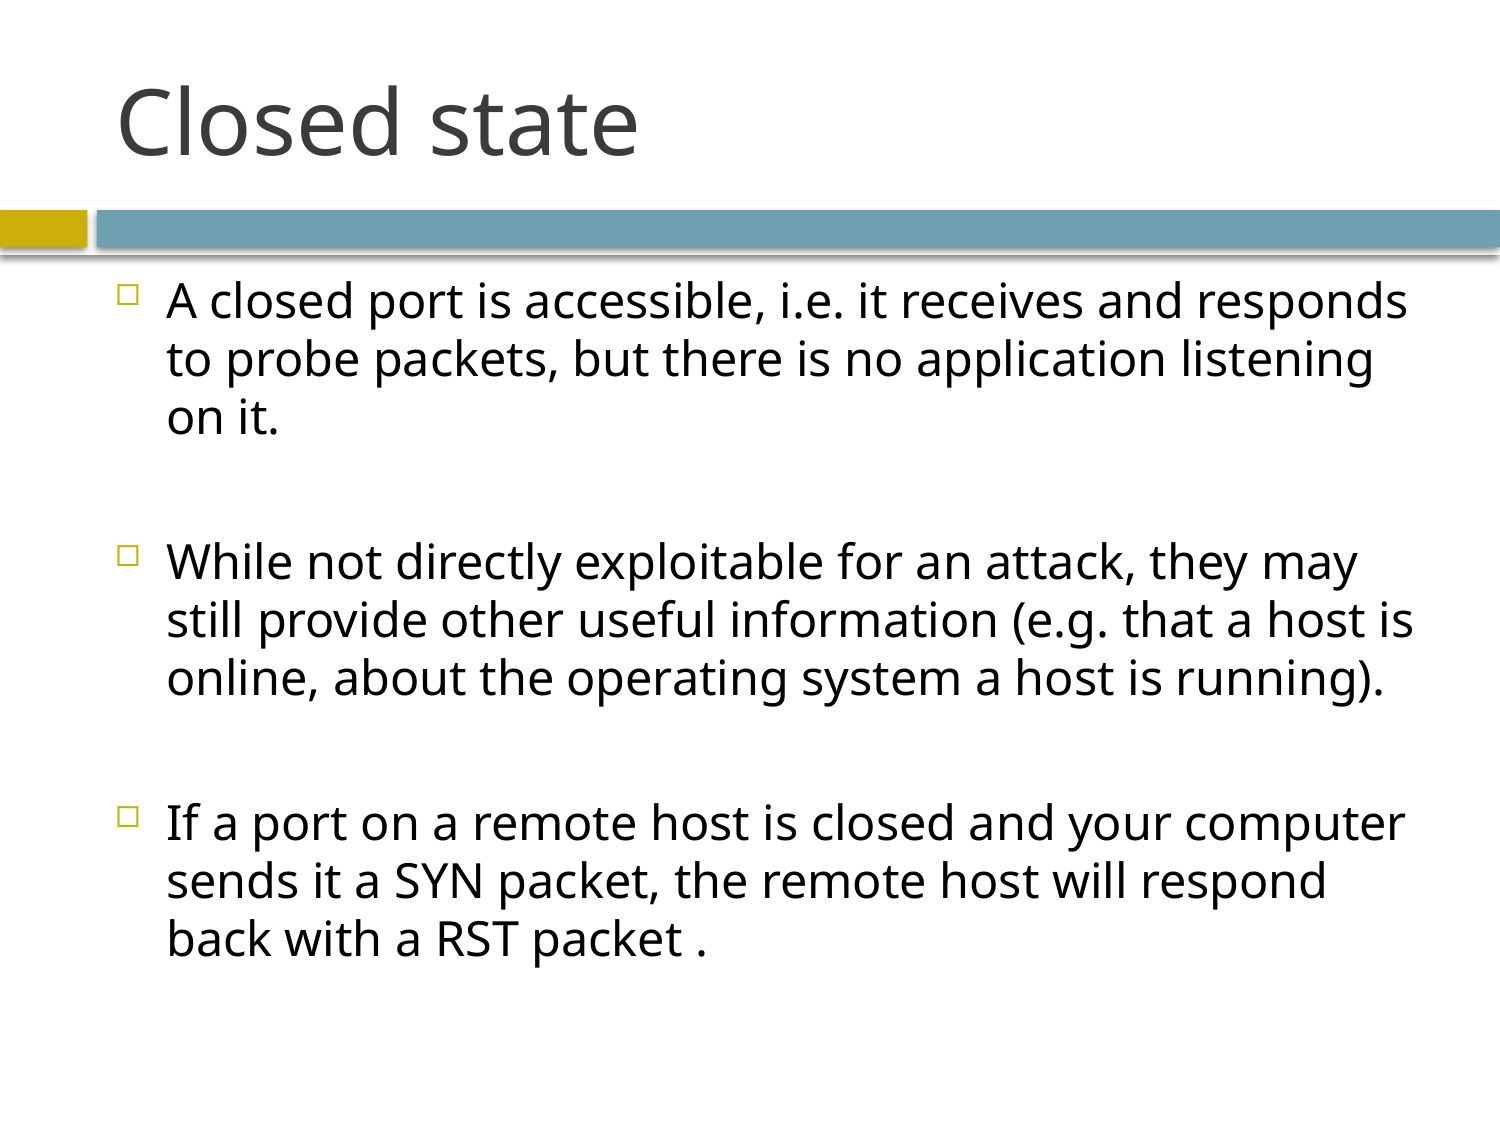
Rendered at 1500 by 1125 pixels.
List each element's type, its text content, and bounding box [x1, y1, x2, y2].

title Closed state [100, 37, 1438, 200]
list A closed port is accessible, i.e. it receives and responds to probe packets, but there is no application listening on it. While not directly exploitable for an attack, they may still provide other useful information (e.g. that a host is online, about the operating system a host is running). If a port on a remote host is closed and your computer sends it a SYN packet, the remote host will respond back with a RST packet . [100, 262, 1438, 1000]
